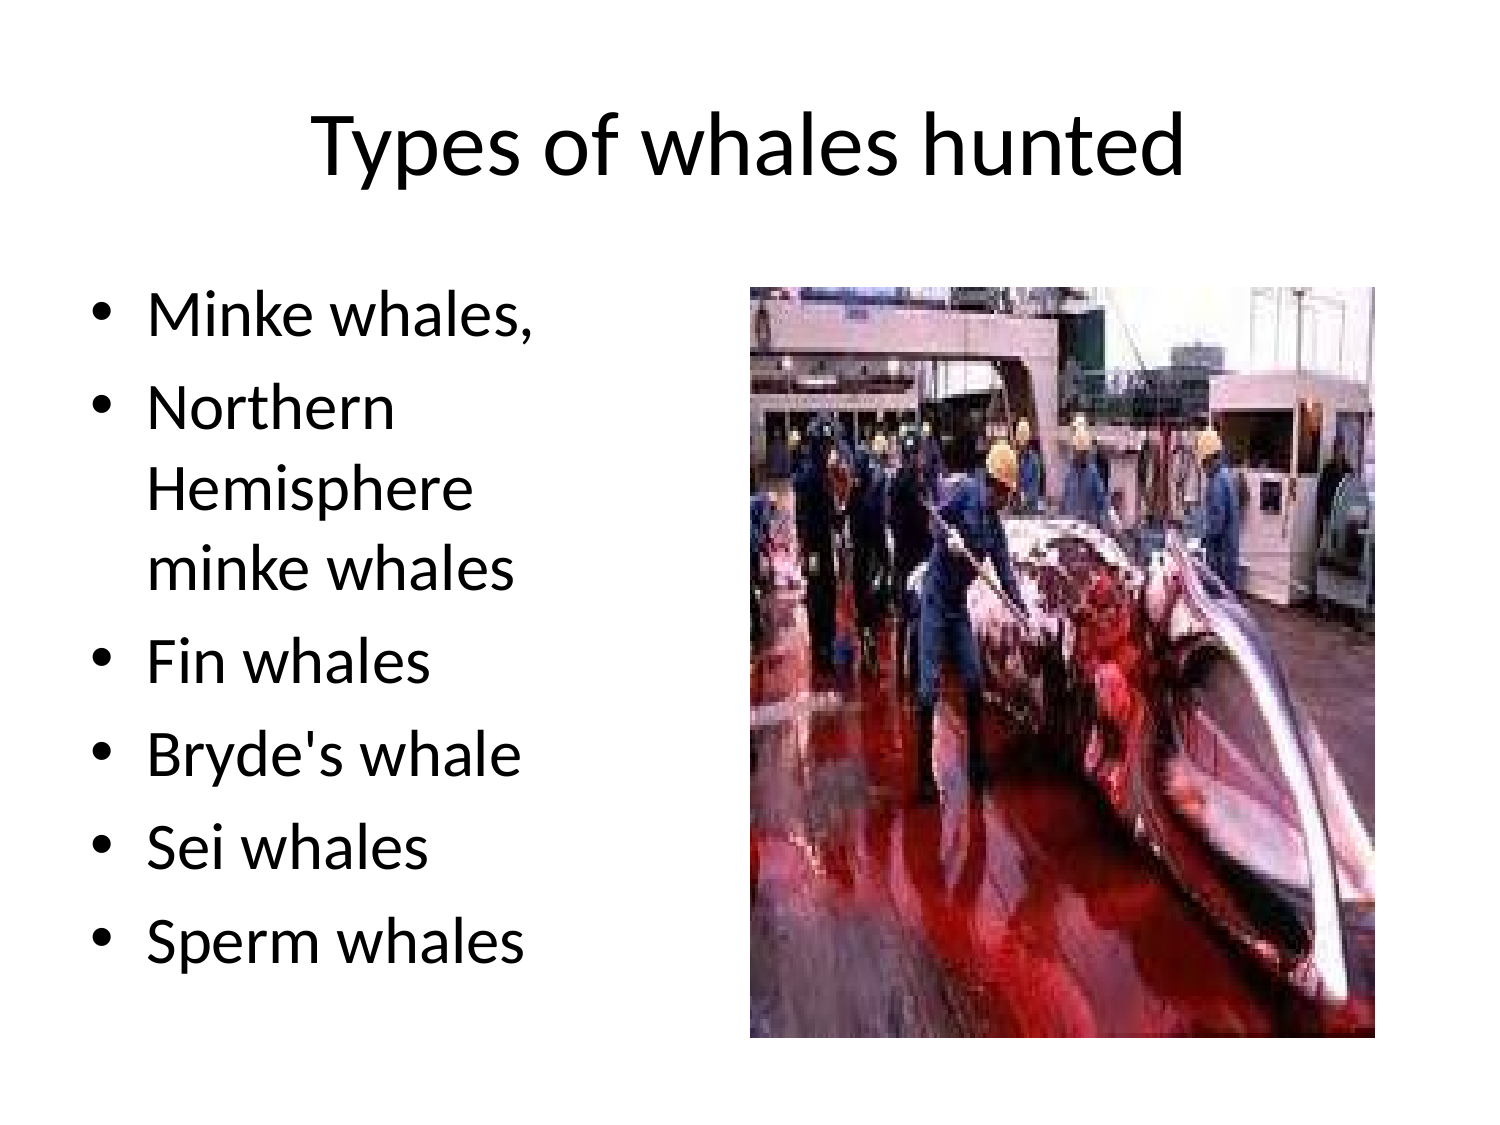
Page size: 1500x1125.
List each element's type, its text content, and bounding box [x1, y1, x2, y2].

picture [749, 287, 1376, 1038]
title Types of whales hunted [75, 45, 1425, 233]
list Minke whales, Northern Hemisphere minke whales Fin whales Bryde's whale Sei whales Sperm whales [75, 262, 650, 1005]
